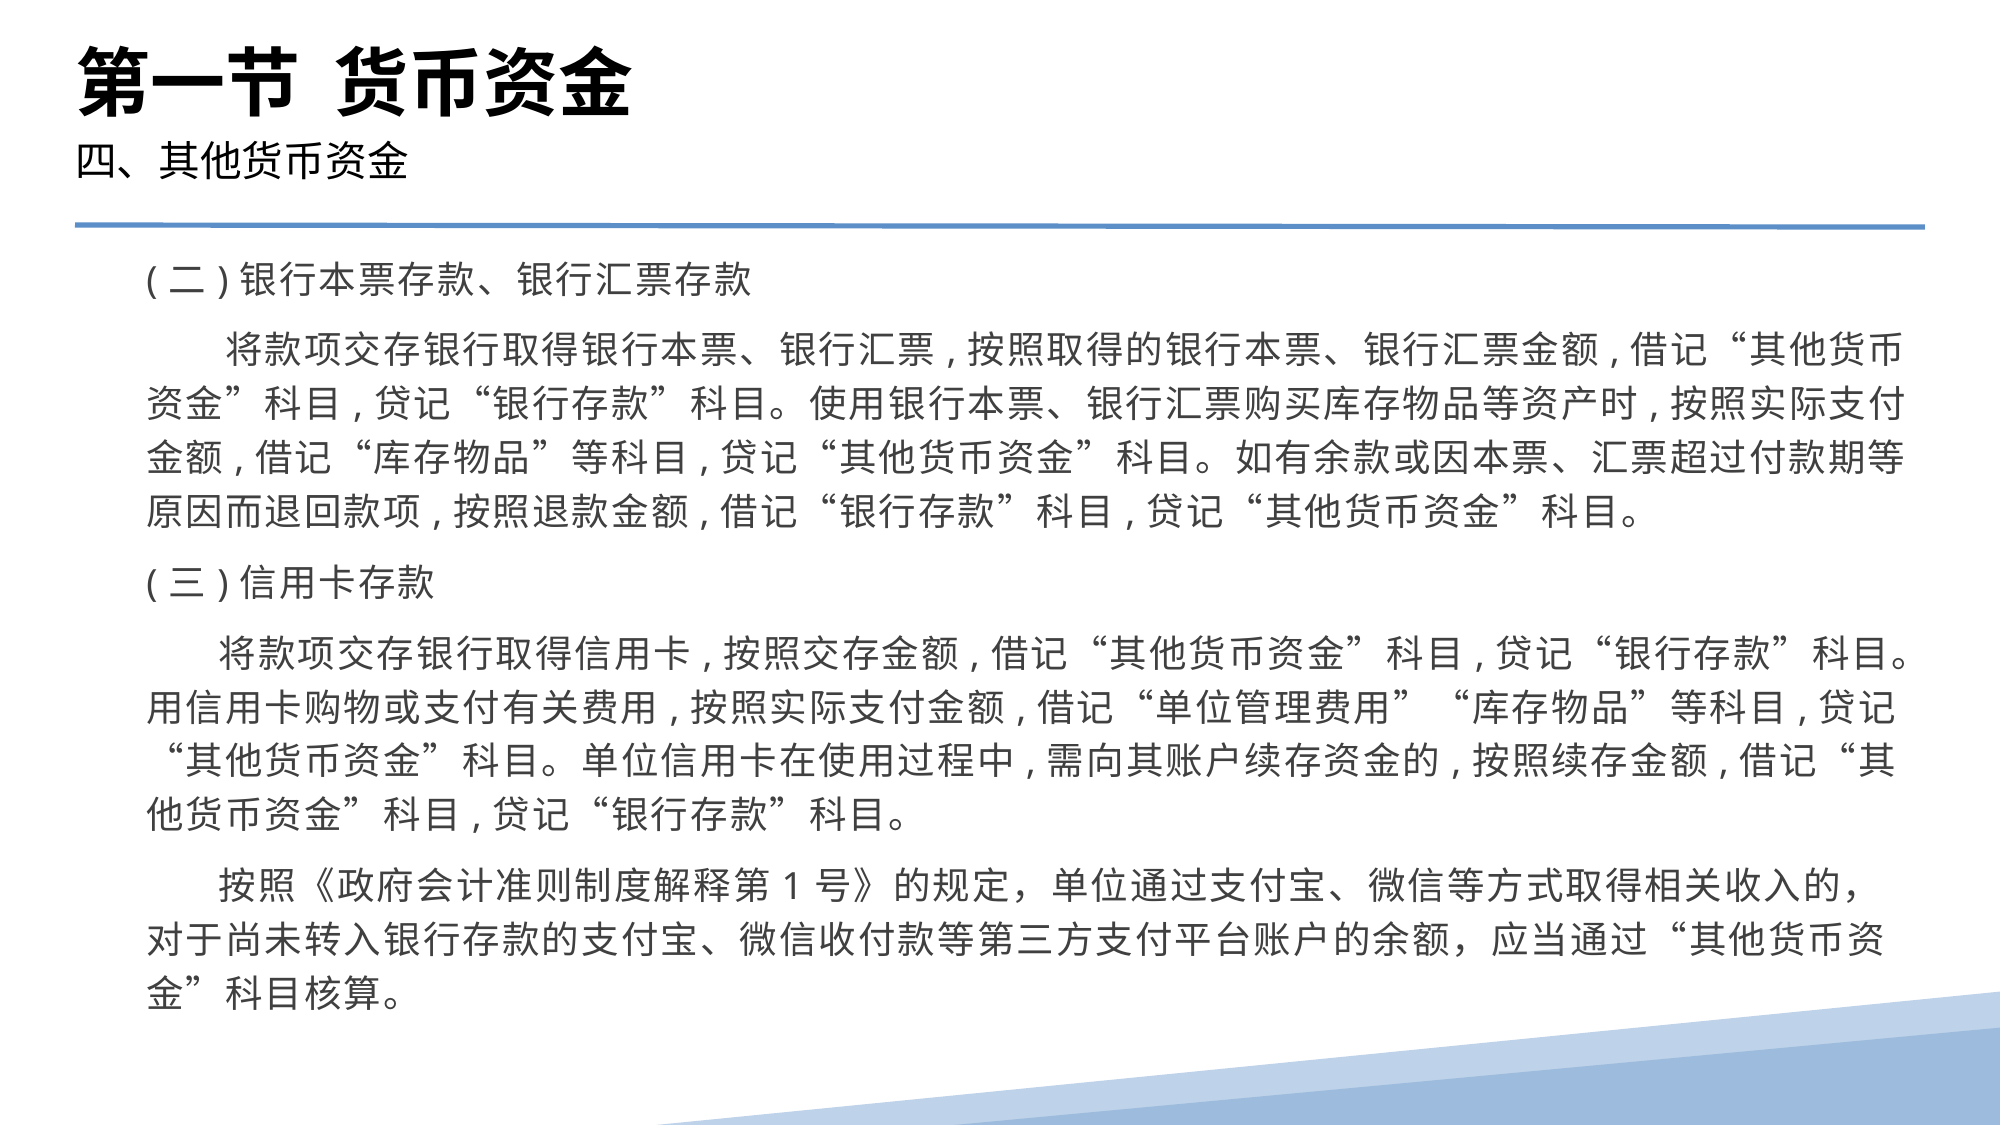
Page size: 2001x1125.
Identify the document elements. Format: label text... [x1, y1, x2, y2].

text_box (二)银行本票存款、银行汇票存款 将款项交存银行取得银行本票、银行汇票,按照取得的银行本票、银行汇票金额,借记“其他货币资金”科目,贷记“银行存款”科目。使用银行本票、银行汇票购买库存物品等资产时,按照实际支付金额,借记“库存物品”等科目,贷记“其他货币资金”科目。如有余款或因本票、汇票超过付款期等原因而退回款项,按照退款金额,借记“银行存款”科目,贷记“其他货币资金”科目。 (三)信用卡存款 将款项交存银行取得信用卡,按照交存金额,借记“其他货币资金”科目,贷记“银行存款”科目。用信用卡购物或支付有关费用,按照实际支付金额,借记“单位管理费用”“库存物品”等科目,贷记“其他货币资金”科目。单位信用卡在使用过程中,需向其账户续存资金的,按照续存金额,借记“其他货币资金”科目,贷记“银行存款”科目。 按照《政府会计准则制度解释第1号》的规定，单位通过支付宝、微信等方式取得相关收入的，对于尚未转入银行存款的支付宝、微信收付款等第三方支付平台账户的余额，应当通过“其他货币资金”科目核算。 [135, 228, 1925, 1035]
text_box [656, 991, 2000, 1125]
text_box 第一节 货币资金 [75, 24, 1925, 124]
text_box 四、其他货币资金 [75, 124, 1925, 200]
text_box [74, 224, 1925, 228]
